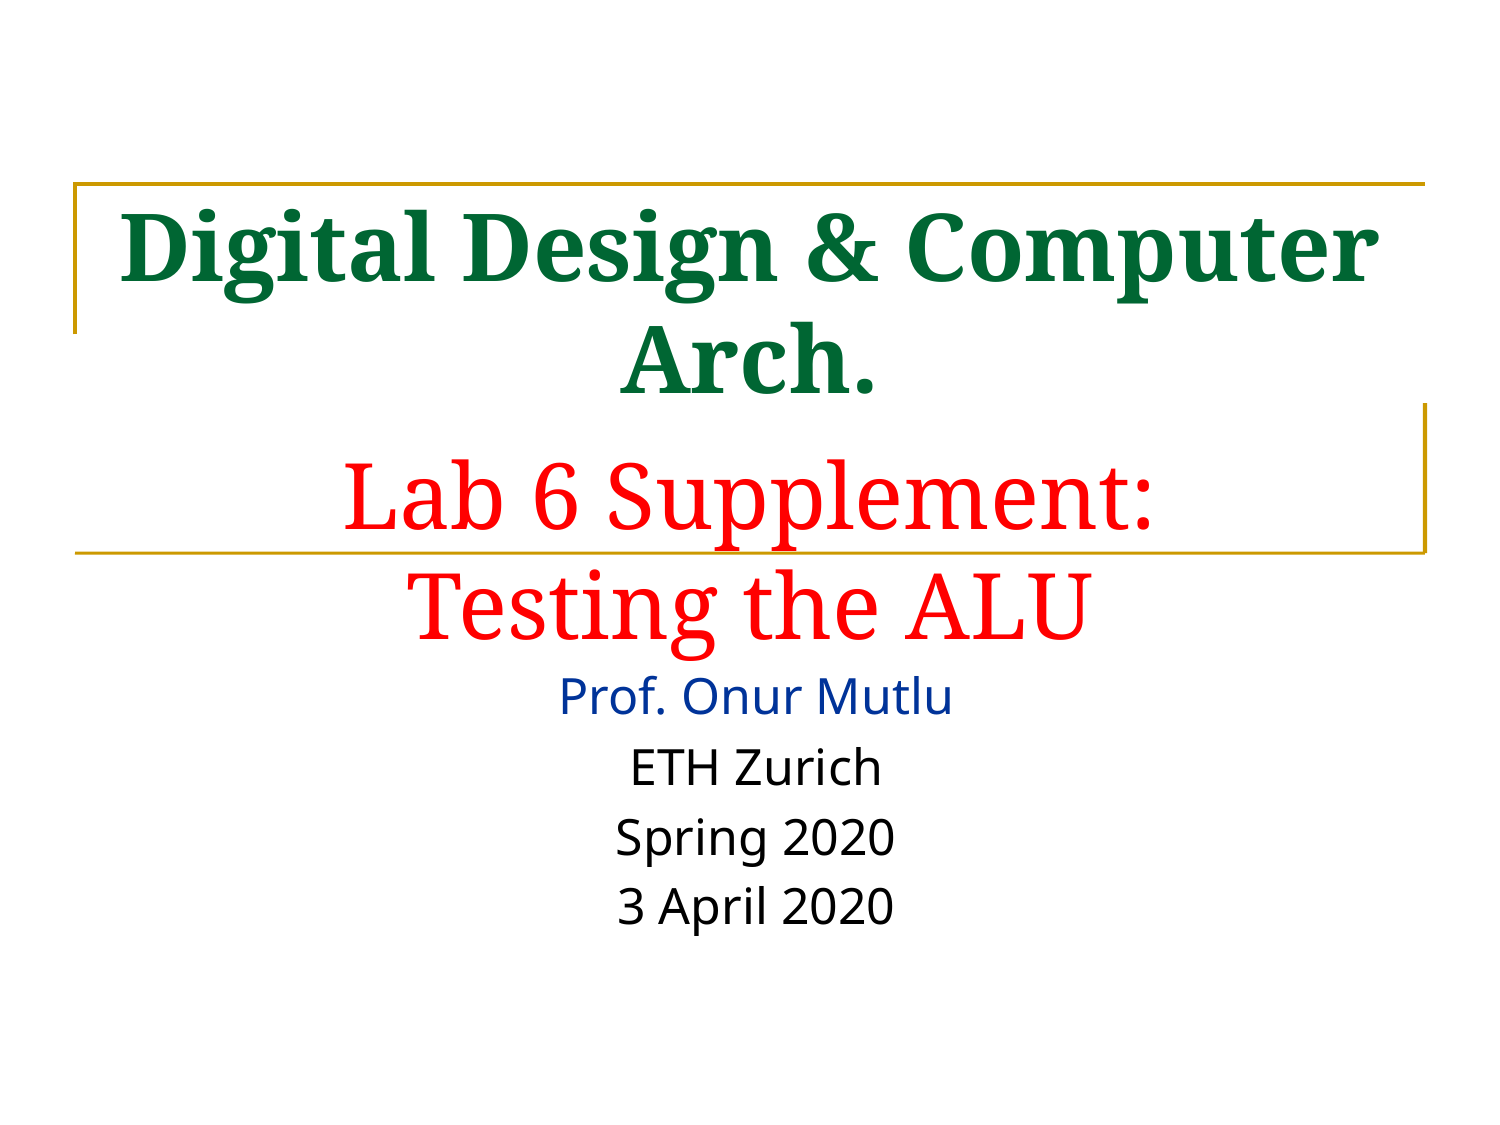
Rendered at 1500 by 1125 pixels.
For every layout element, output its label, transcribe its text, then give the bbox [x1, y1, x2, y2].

text_box Digital Design & Computer Arch. Lab 6 Supplement: Testing the ALU [58, 180, 1442, 463]
subtitle Prof. Onur Mutlu ETH Zurich Spring 2020 3 April 2020 [112, 587, 1400, 1064]
